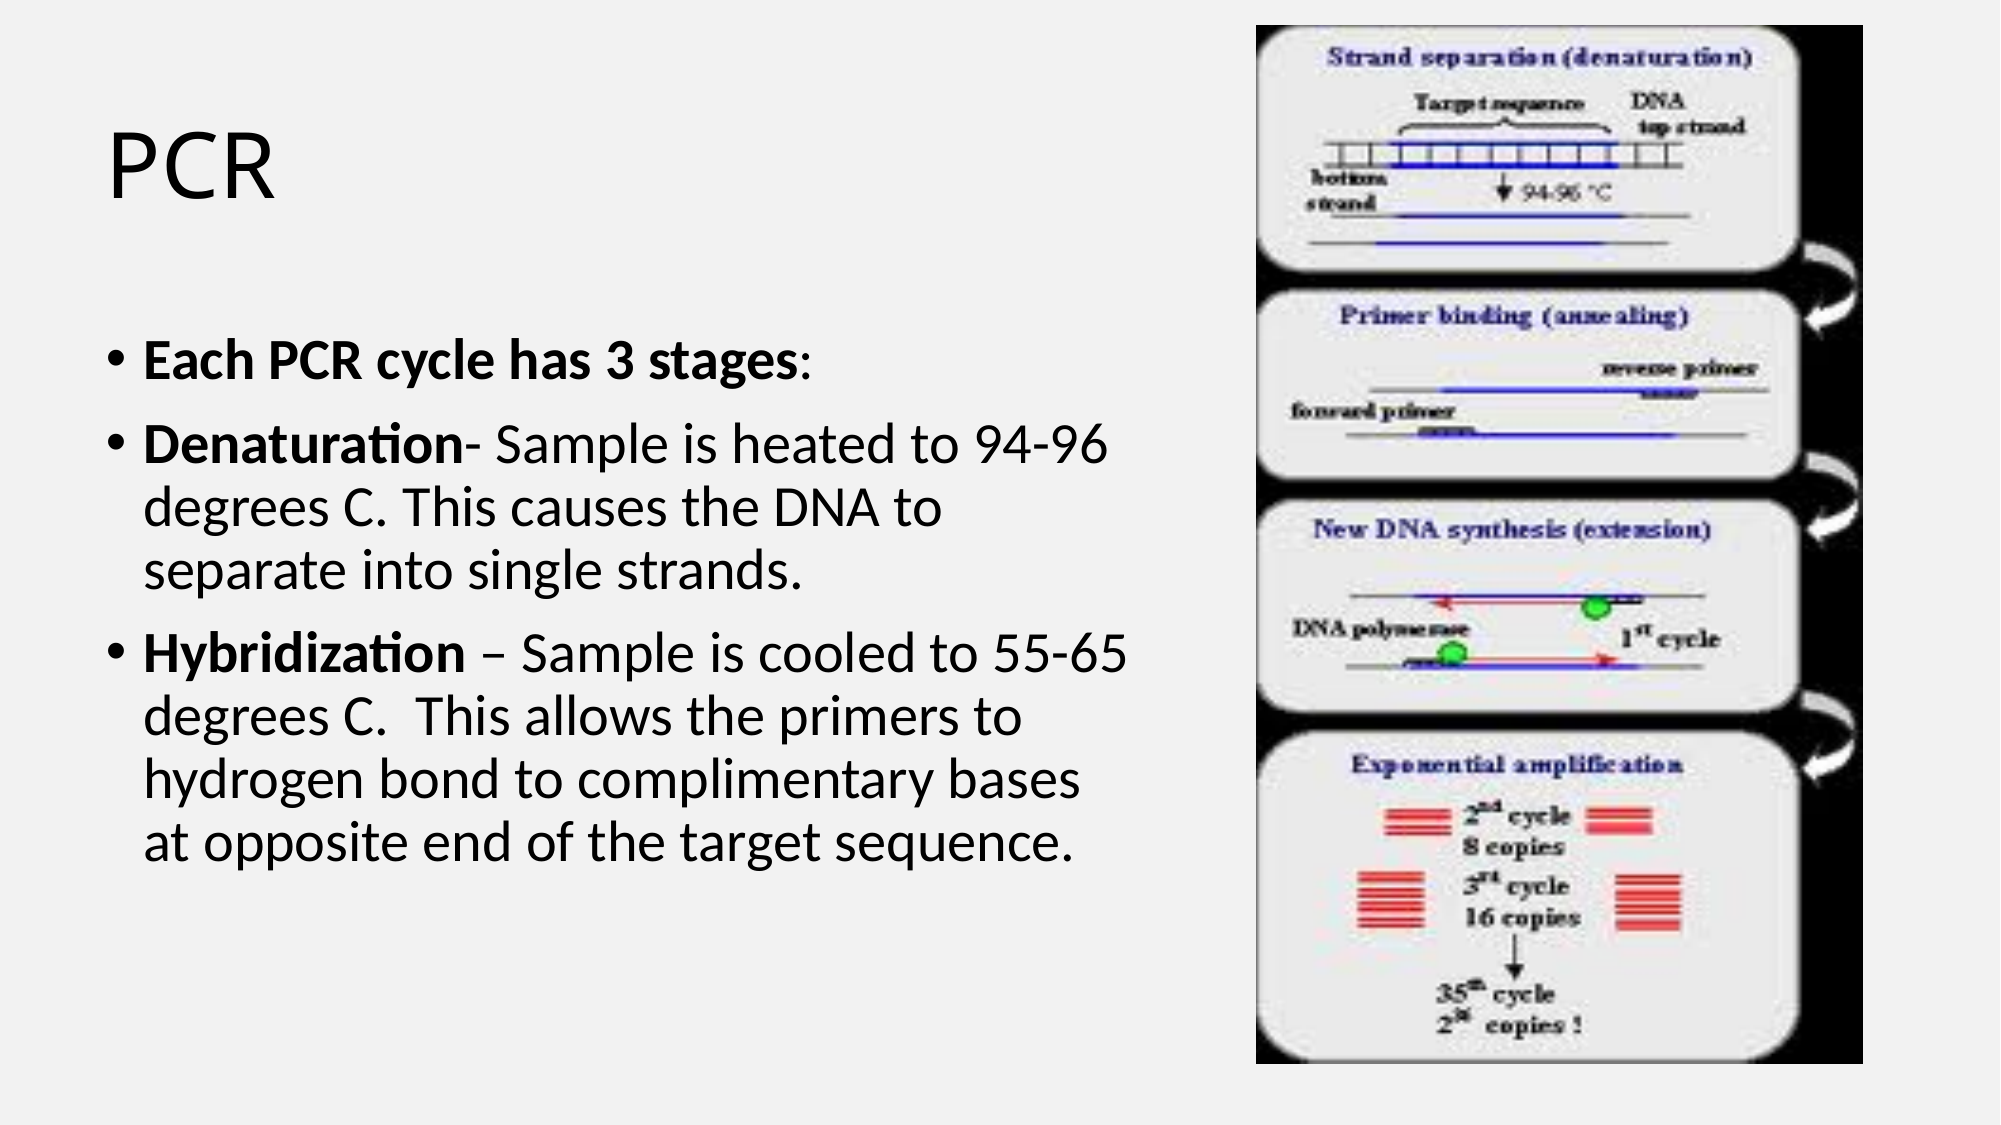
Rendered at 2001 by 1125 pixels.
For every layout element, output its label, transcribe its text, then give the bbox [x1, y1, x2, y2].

title PCR [90, 59, 1256, 278]
picture [1256, 25, 1863, 1065]
list Each PCR cycle has 3 stages: Denaturation- Sample is heated to 94-96 degrees C. This causes the DNA to separate into single strands. Hybridization – Sample is cooled to 55-65 degrees C. This allows the primers to hydrogen bond to complimentary bases at opposite end of the target sequence. [90, 321, 1156, 1125]
